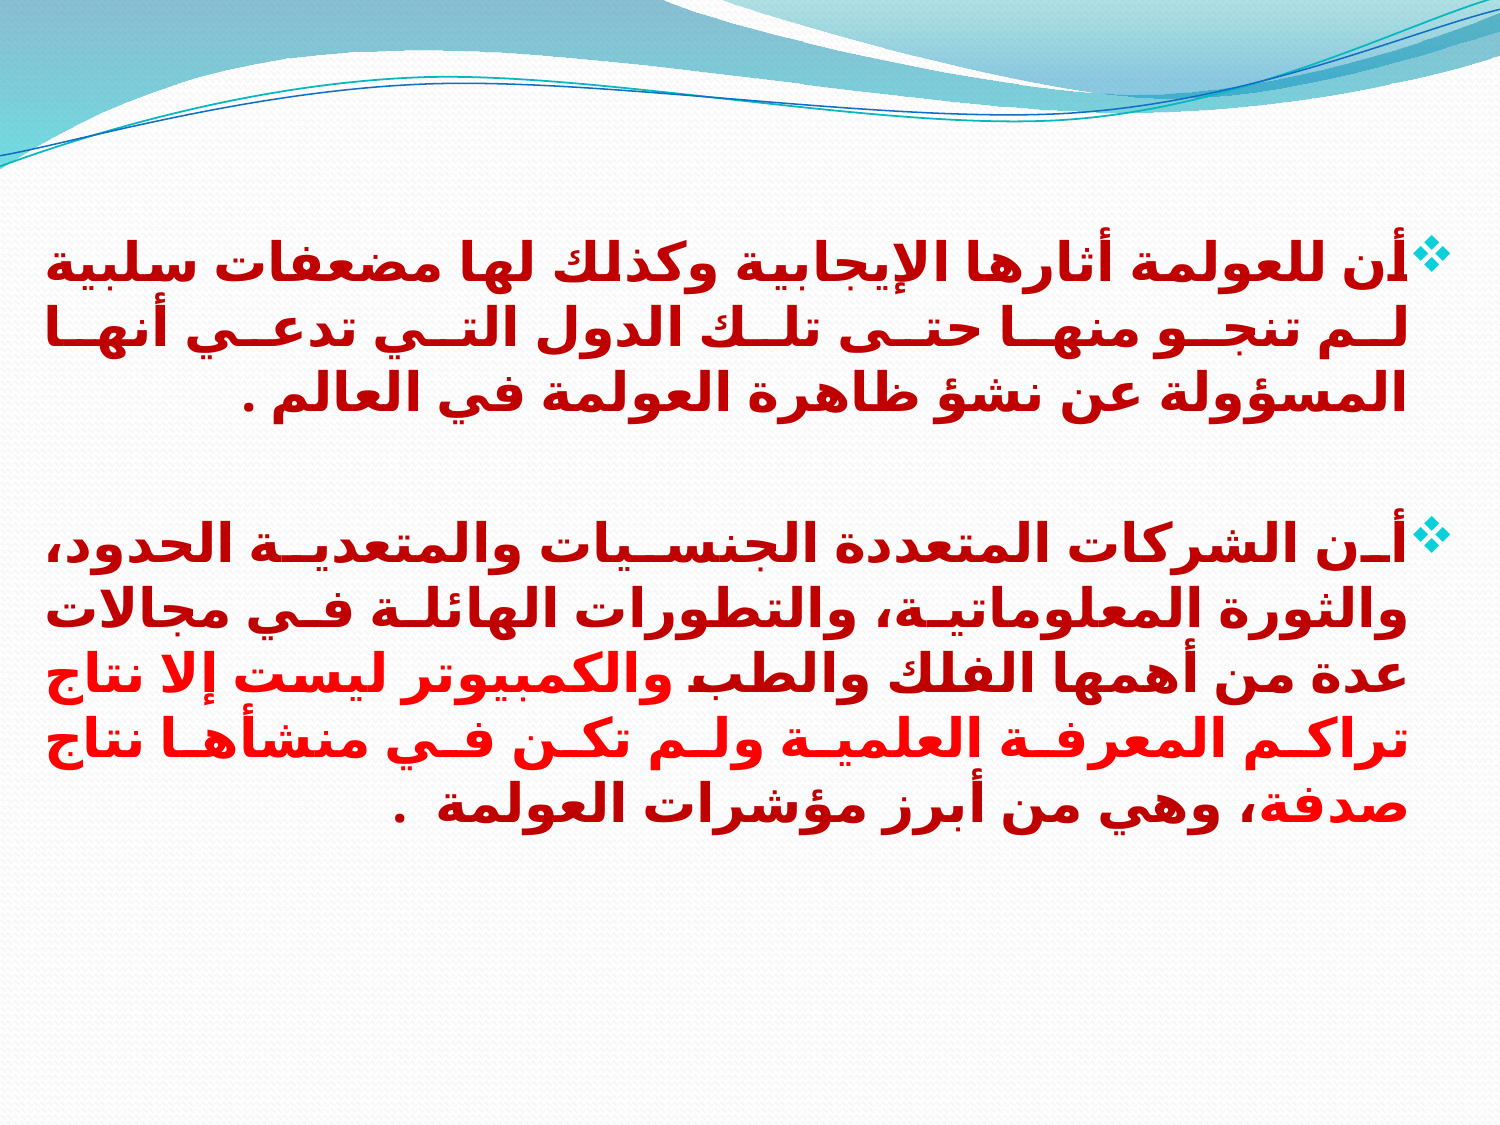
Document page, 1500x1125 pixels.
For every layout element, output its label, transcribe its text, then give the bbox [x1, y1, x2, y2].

list أن للعولمة أثارها الإيجابية وكذلك لها مضعفات سلبية لم تنجو منها حتى تلك الدول التي تدعي أنها المسؤولة عن نشؤ ظاهرة العولمة في العالم . أن الشركات المتعددة الجنسيات والمتعدية الحدود، والثورة المعلوماتية، والتطورات الهائلة في مجالات عدة من أهمها الفلك والطب والكمبيوتر ليست إلا نتاج تراكم المعرفة العلمية ولم تكن في منشأها نتاج صدفة، وهي من أبرز مؤشرات العولمة . [29, 219, 1471, 1038]
